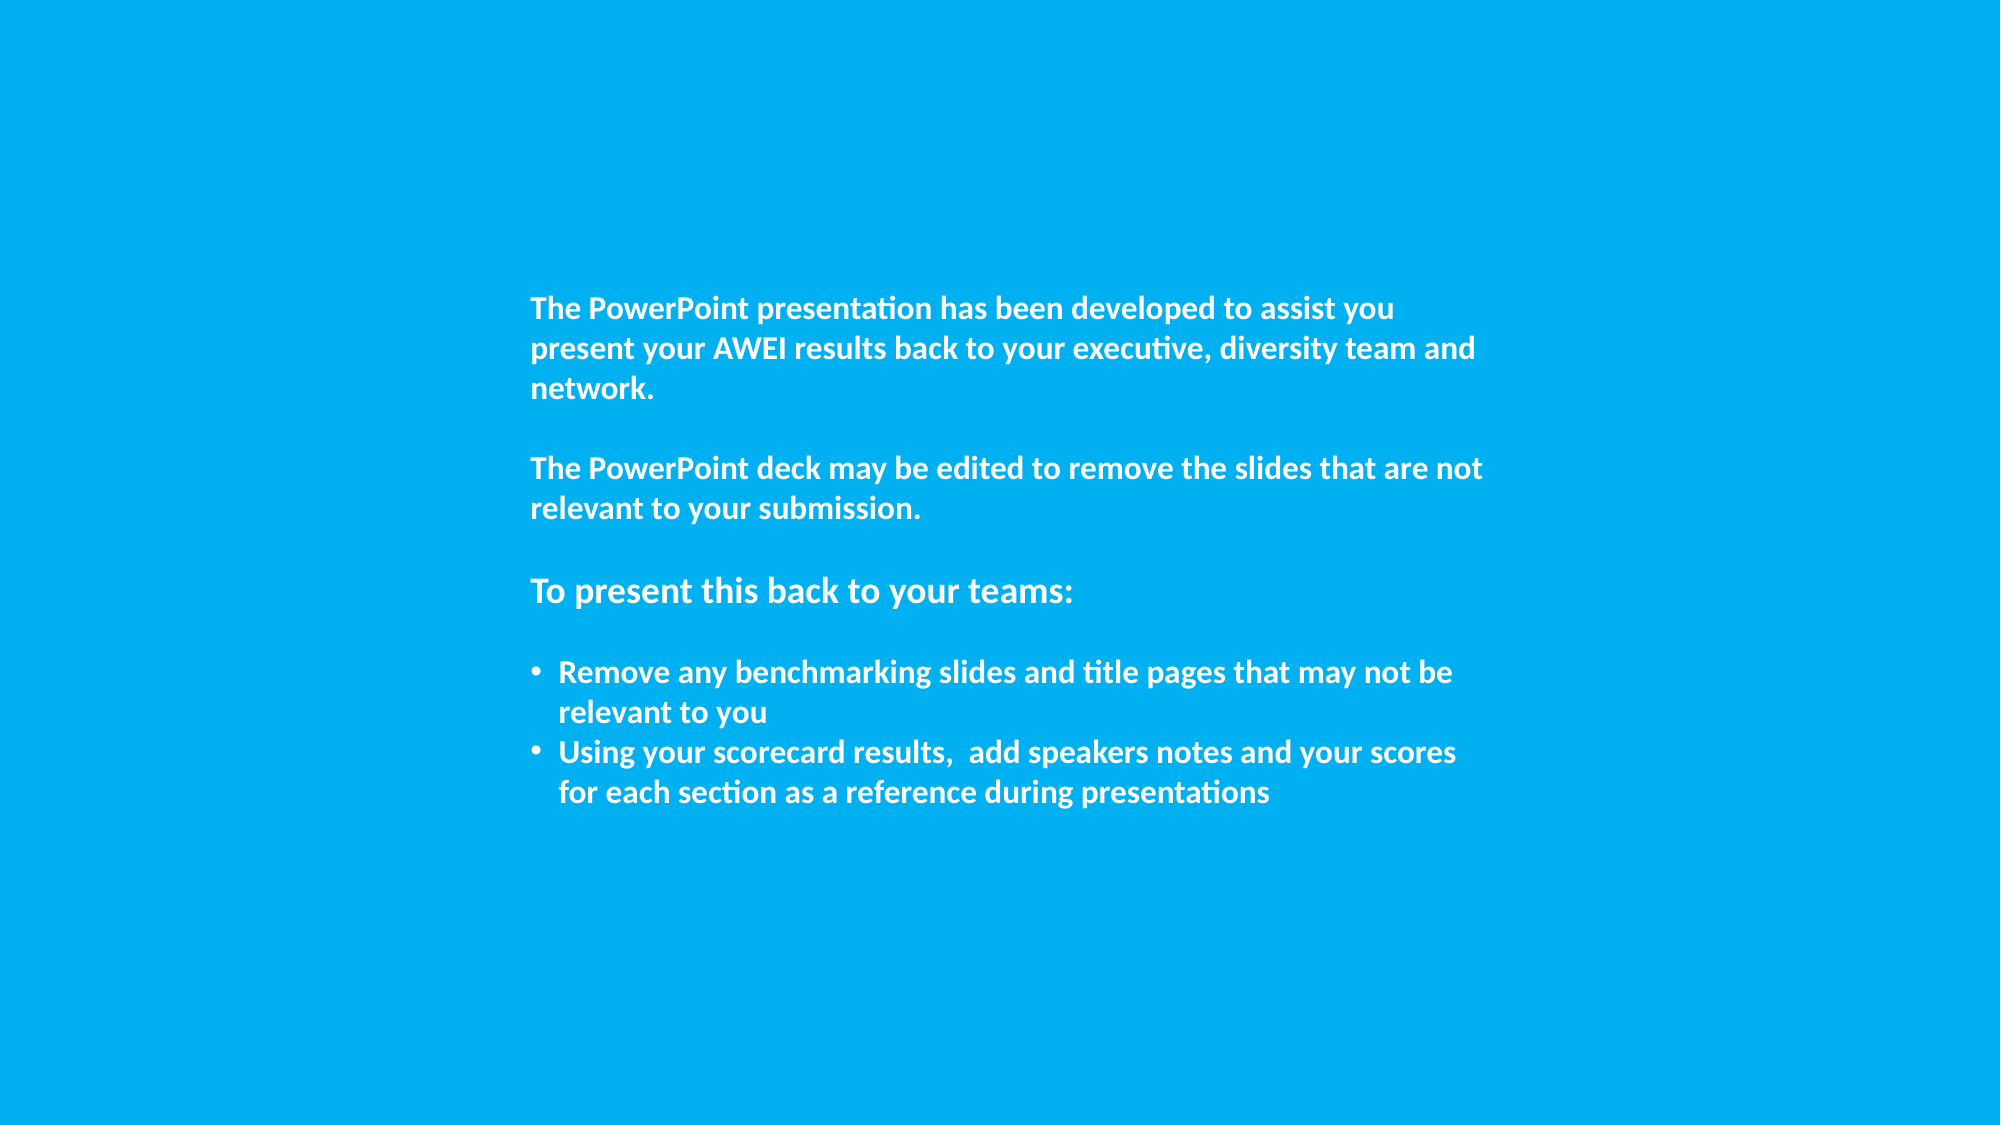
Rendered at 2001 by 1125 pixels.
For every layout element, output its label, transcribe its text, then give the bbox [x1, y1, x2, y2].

text_box The PowerPoint presentation has been developed to assist you present your AWEI results back to your executive, diversity team and network. The PowerPoint deck may be edited to remove the slides that are not relevant to your submission. To present this back to your teams: Remove any benchmarking slides and title pages that may not be relevant to you Using your scorecard results, add speakers notes and your scores for each section as a reference during presentations [515, 278, 1520, 848]
